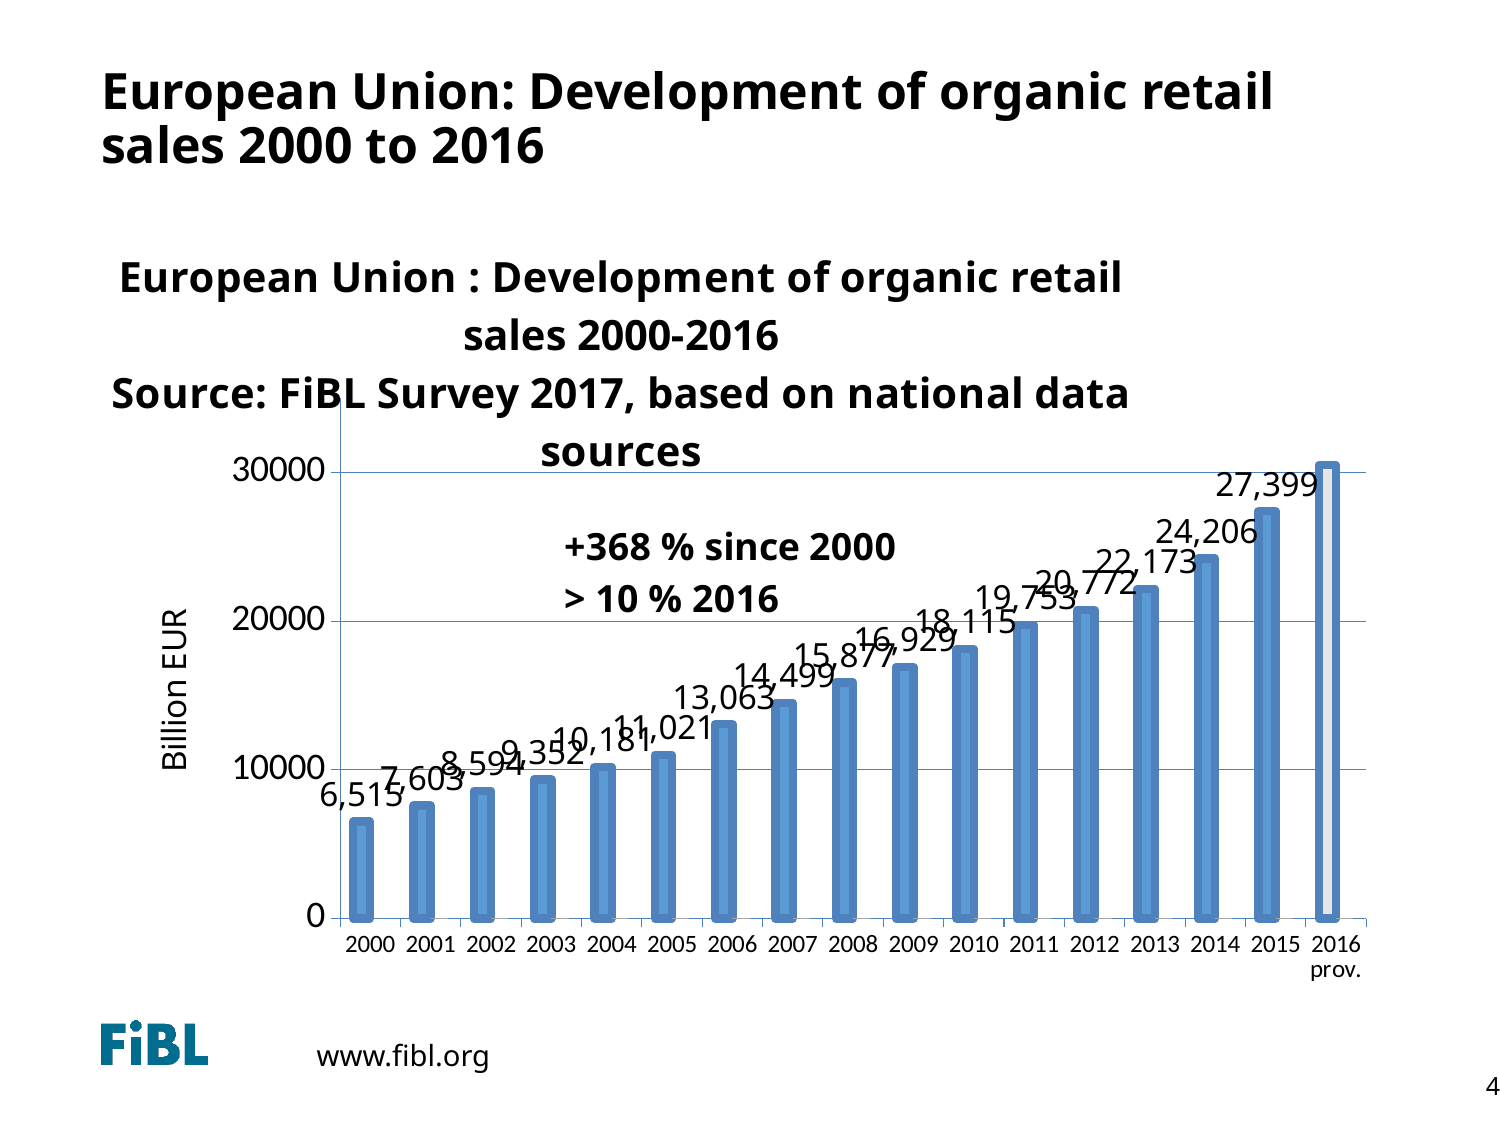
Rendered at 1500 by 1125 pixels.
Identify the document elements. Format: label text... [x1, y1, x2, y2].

chart [103, 232, 1404, 1060]
slide_number 4 [1416, 1065, 1500, 1113]
picture [174, 1060, 184, 1065]
title European Union: Development of organic retail sales 2000 to 2016 [101, 66, 1399, 170]
picture [113, 1060, 130, 1065]
